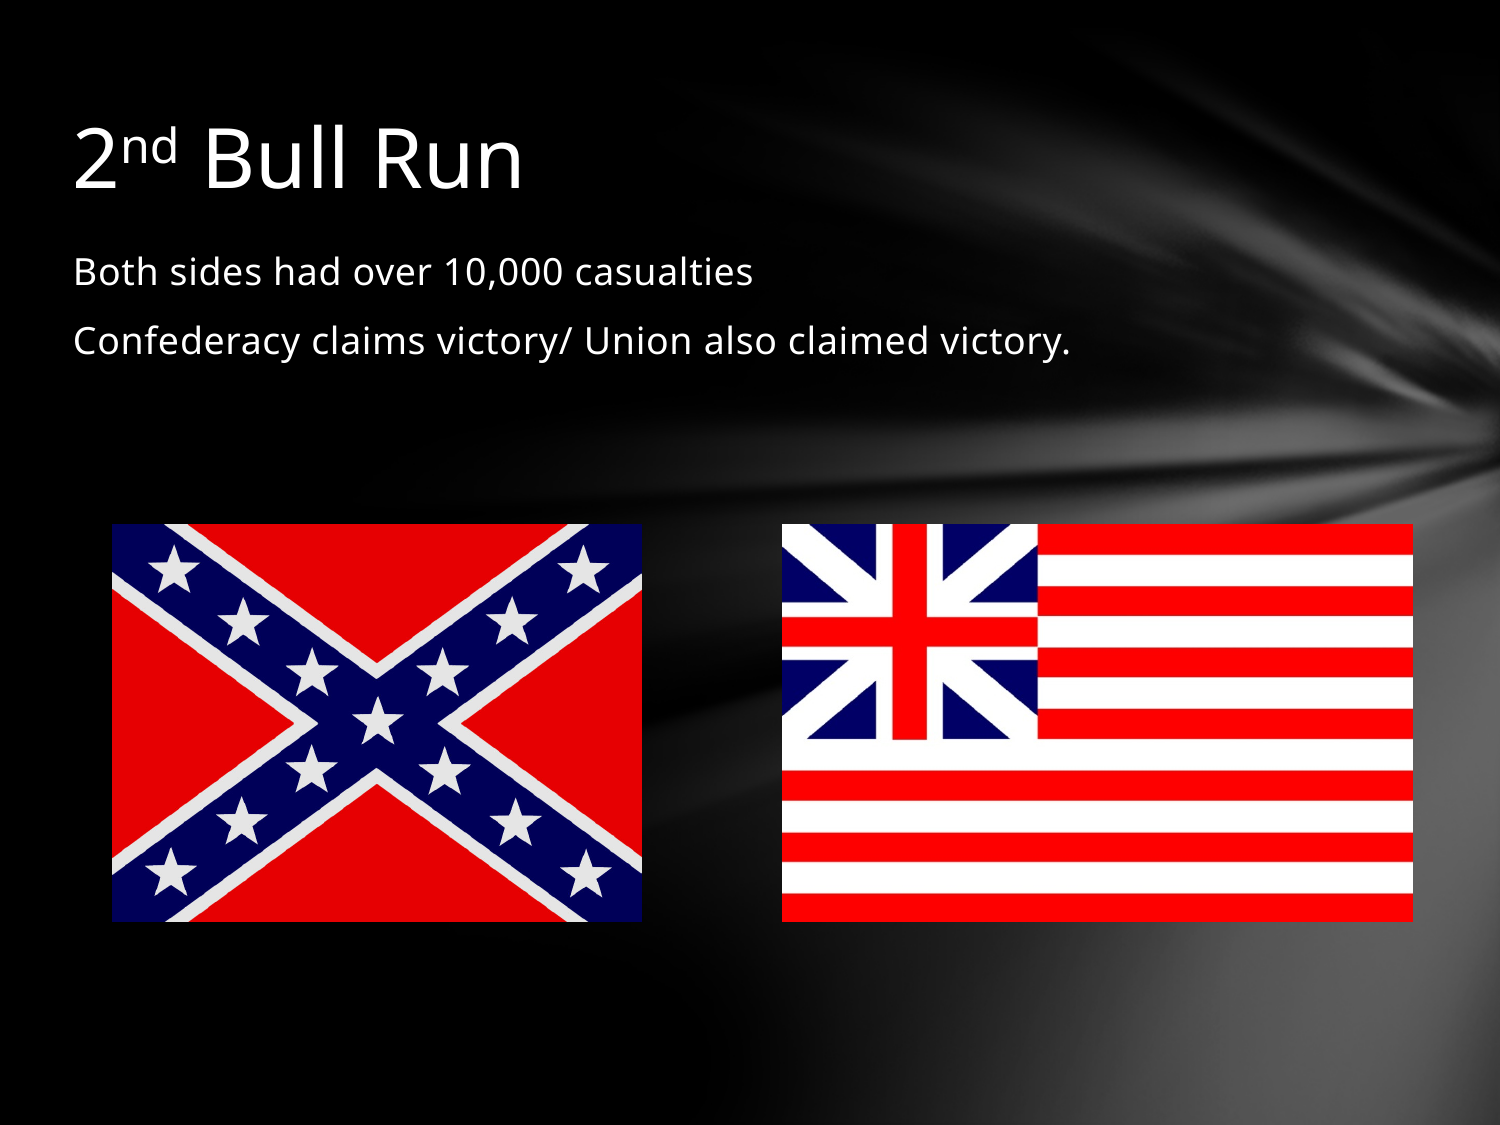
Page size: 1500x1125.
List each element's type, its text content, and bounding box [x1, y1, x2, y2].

picture [112, 524, 642, 922]
title 2nd Bull Run [57, 37, 1318, 213]
picture [782, 524, 1413, 922]
list Both sides had over 10,000 casualties Confederacy claims victory/ Union also claimed victory. [57, 239, 1318, 1015]
